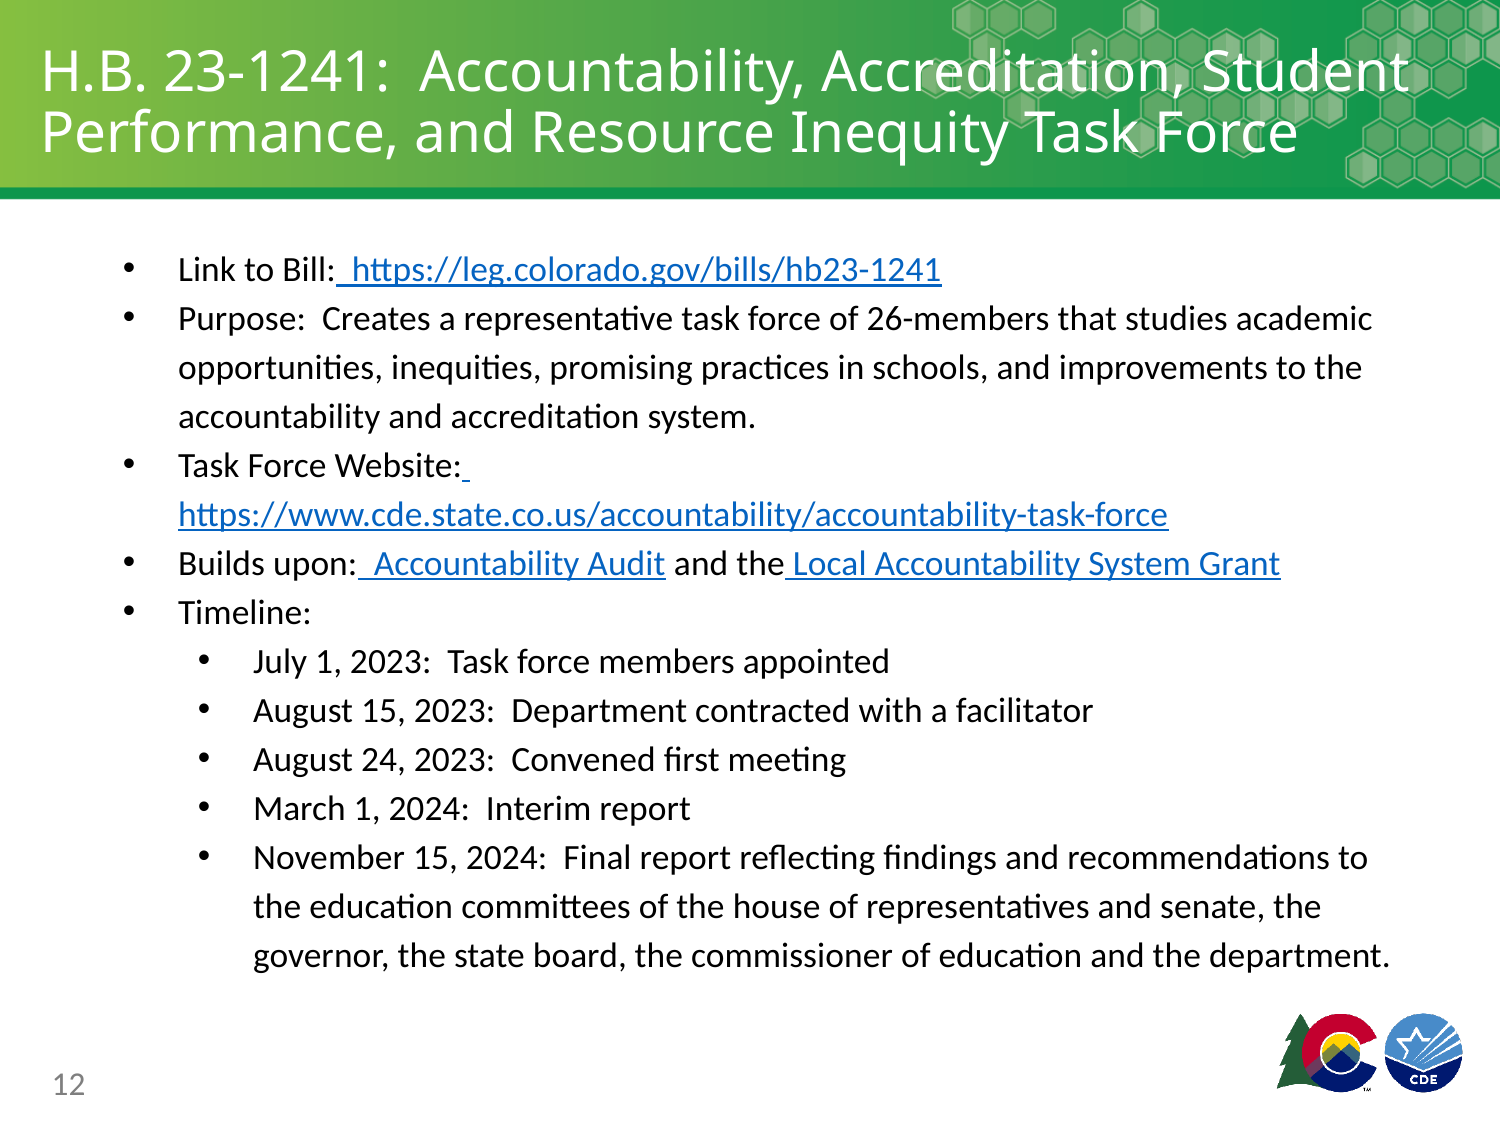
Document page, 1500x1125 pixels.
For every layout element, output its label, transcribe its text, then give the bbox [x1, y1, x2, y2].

picture [0, 0, 1500, 200]
title H.B. 23-1241: Accountability, Accreditation, Student Performance, and Resource Inequity Task Force [40, 41, 1422, 166]
slide_number 12 [36, 1054, 375, 1115]
picture [1275, 1012, 1463, 1093]
list Link to Bill: https://leg.colorado.gov/bills/hb23-1241 Purpose: Creates a representative task force of 26-members that studies academic opportunities, inequities, promising practices in schools, and improvements to the accountability and accreditation system. Task Force Website: https://www.cde.state.co.us/accountability/accountability-task-force Builds upon: Accountability Audit and the Local Accountability System Grant Timeline: July 1, 2023: Task force members appointed August 15, 2023: Department contracted with a facilitator August 24, 2023: Convened first meeting March 1, 2024: Interim report November 15, 2024: Final report reflecting findings and recommendations to the education committees of the house of representatives and senate, the governor, the state board, the commissioner of education and the department. [103, 239, 1397, 1002]
